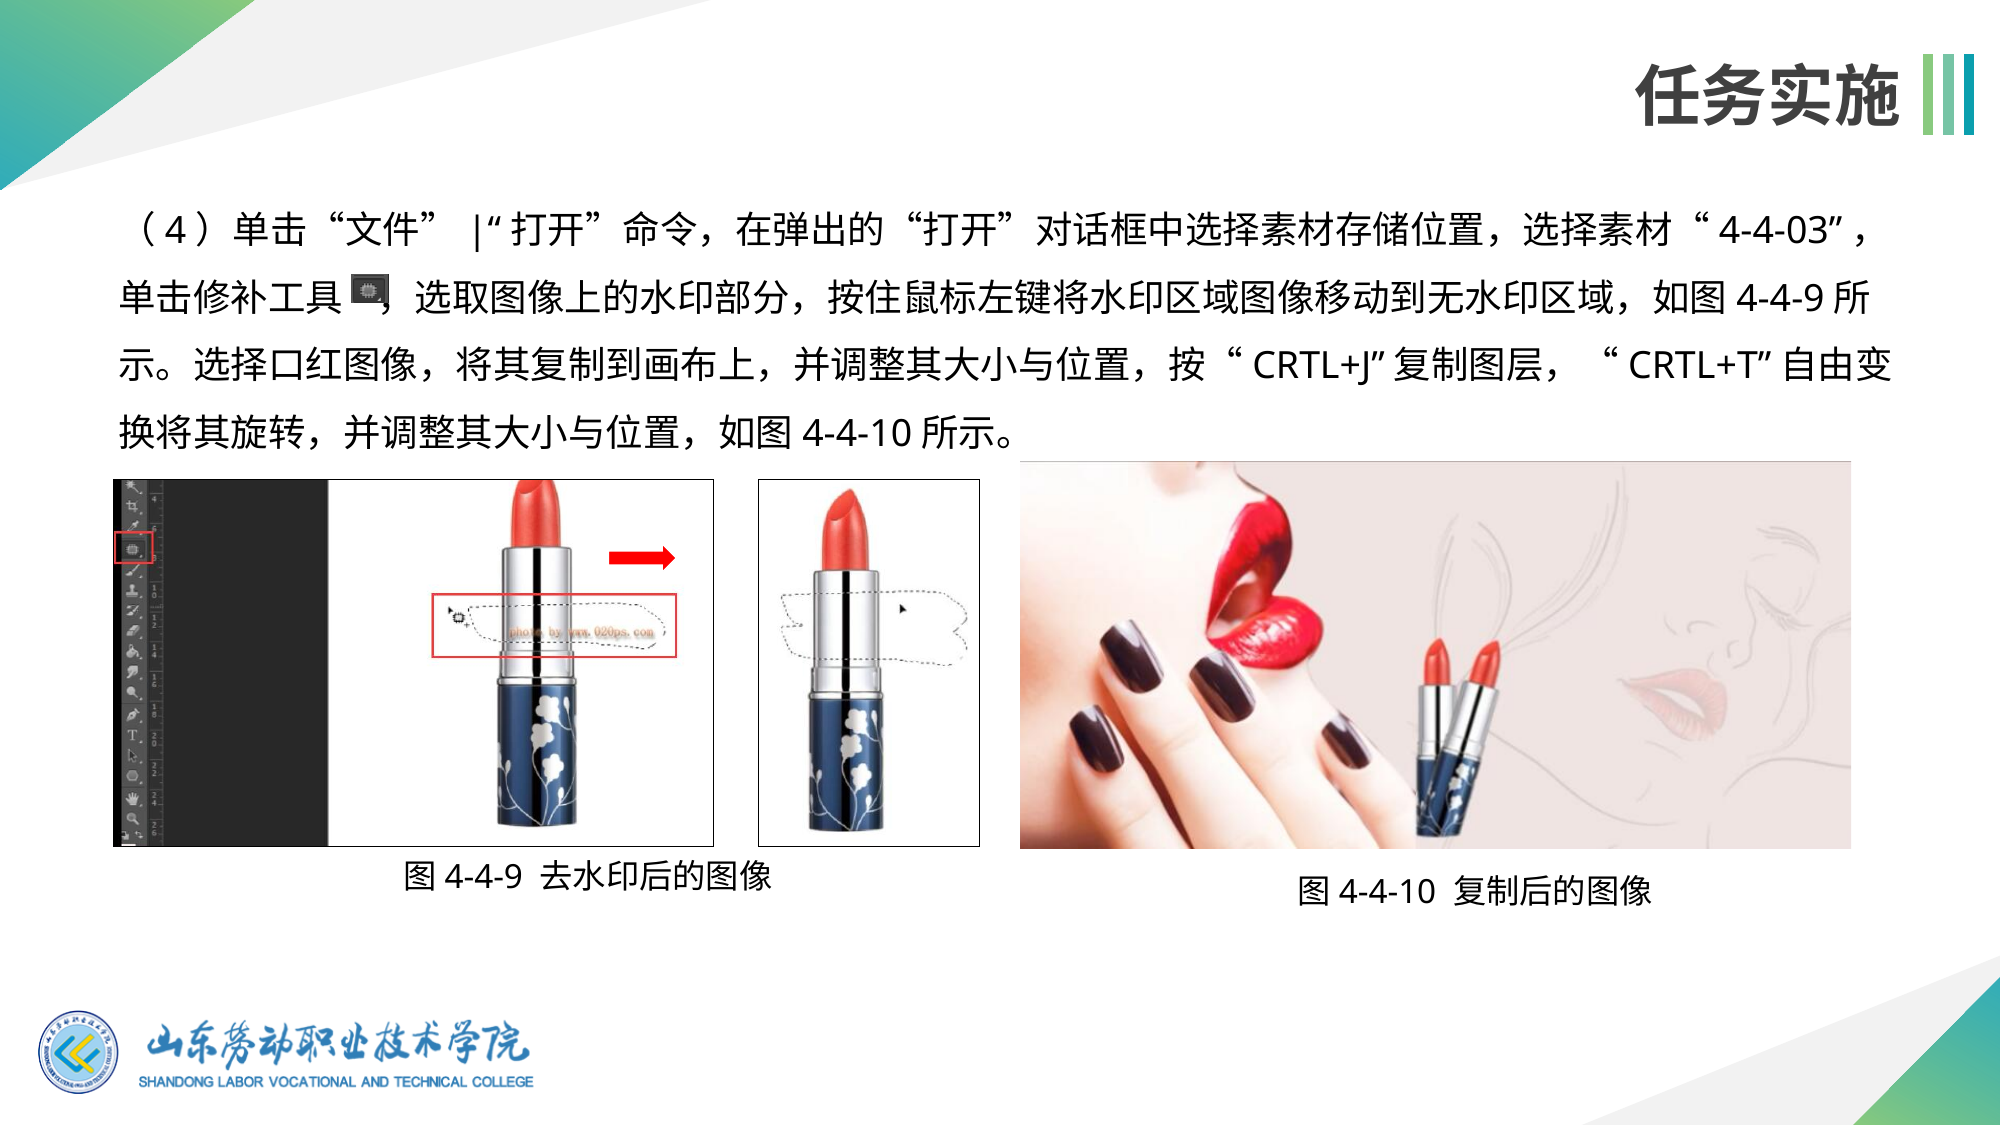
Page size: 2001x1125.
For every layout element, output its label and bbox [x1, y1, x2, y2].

picture [113, 479, 714, 847]
picture [1020, 461, 1852, 849]
picture [758, 478, 980, 847]
text_box [0, 0, 2000, 1125]
picture [351, 274, 389, 303]
text_box [1928, 54, 1969, 136]
picture [38, 1010, 550, 1094]
